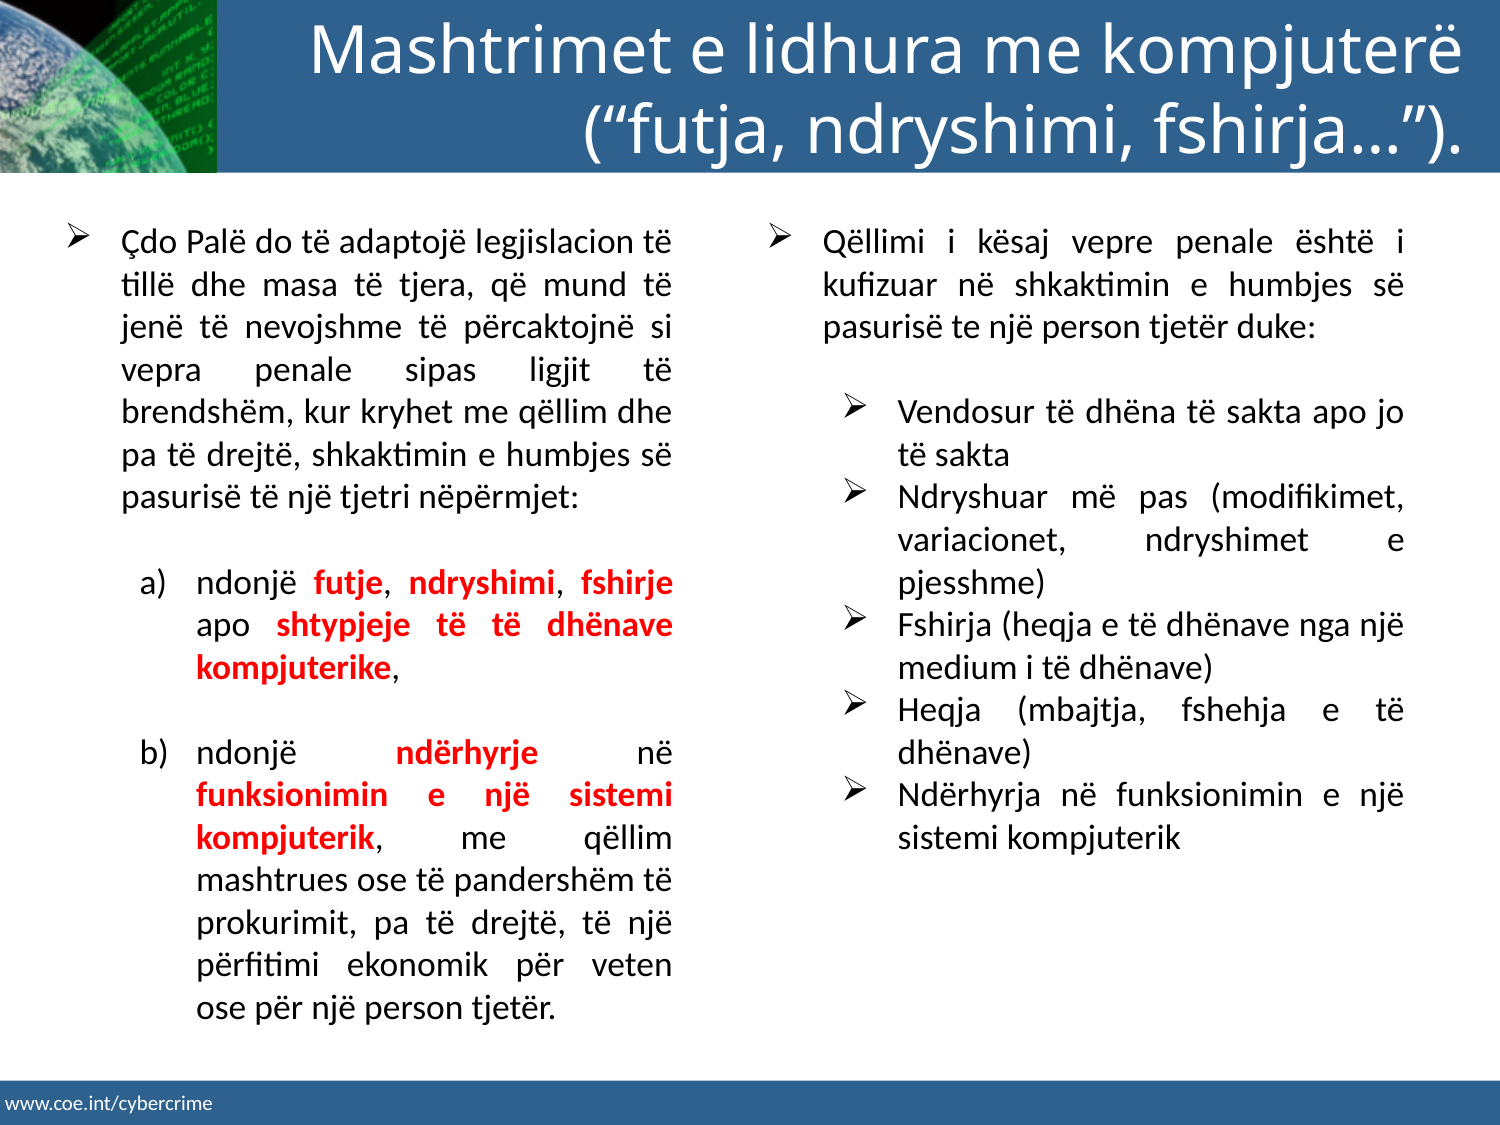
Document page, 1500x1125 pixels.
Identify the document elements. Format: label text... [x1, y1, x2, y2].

text_box Qëllimi i kësaj vepre penale është i kufizuar në shkaktimin e humbjes së pasurisë te një person tjetër duke: Vendosur të dhëna të sakta apo jo të sakta Ndryshuar më pas (modifikimet, variacionet, ndryshimet e pjesshme) Fshirja (heqja e të dhënave nga një medium i të dhënave) Heqja (mbajtja, fshehja e të dhënave) Ndërhyrja në funksionimin e një sistemi kompjuterik [751, 211, 1420, 864]
picture [0, 0, 217, 173]
text_box Mashtrimet e lidhura me kompjuterë (“futja, ndryshimi, fshirja…”). [227, 0, 1480, 175]
text_box Çdo Palë do të adaptojë legjislacion të tillë dhe masa të tjera, që mund të jenë të nevojshme të përcaktojnë si vepra penale sipas ligjit të brendshëm, kur kryhet me qëllim dhe pa të drejtë, shkaktimin e humbjes së pasurisë të një tjetri nëpërmjet: ndonjë futje, ndryshimi, fshirje apo shtypjeje të të dhënave kompjuterike, ndonjë ndërhyrje në funksionimin e një sistemi kompjuterik, me qëllim mashtrues ose të pandershëm të prokurimit, pa të drejtë, të një përfitimi ekonomik për veten ose për një person tjetër. [49, 211, 688, 1034]
